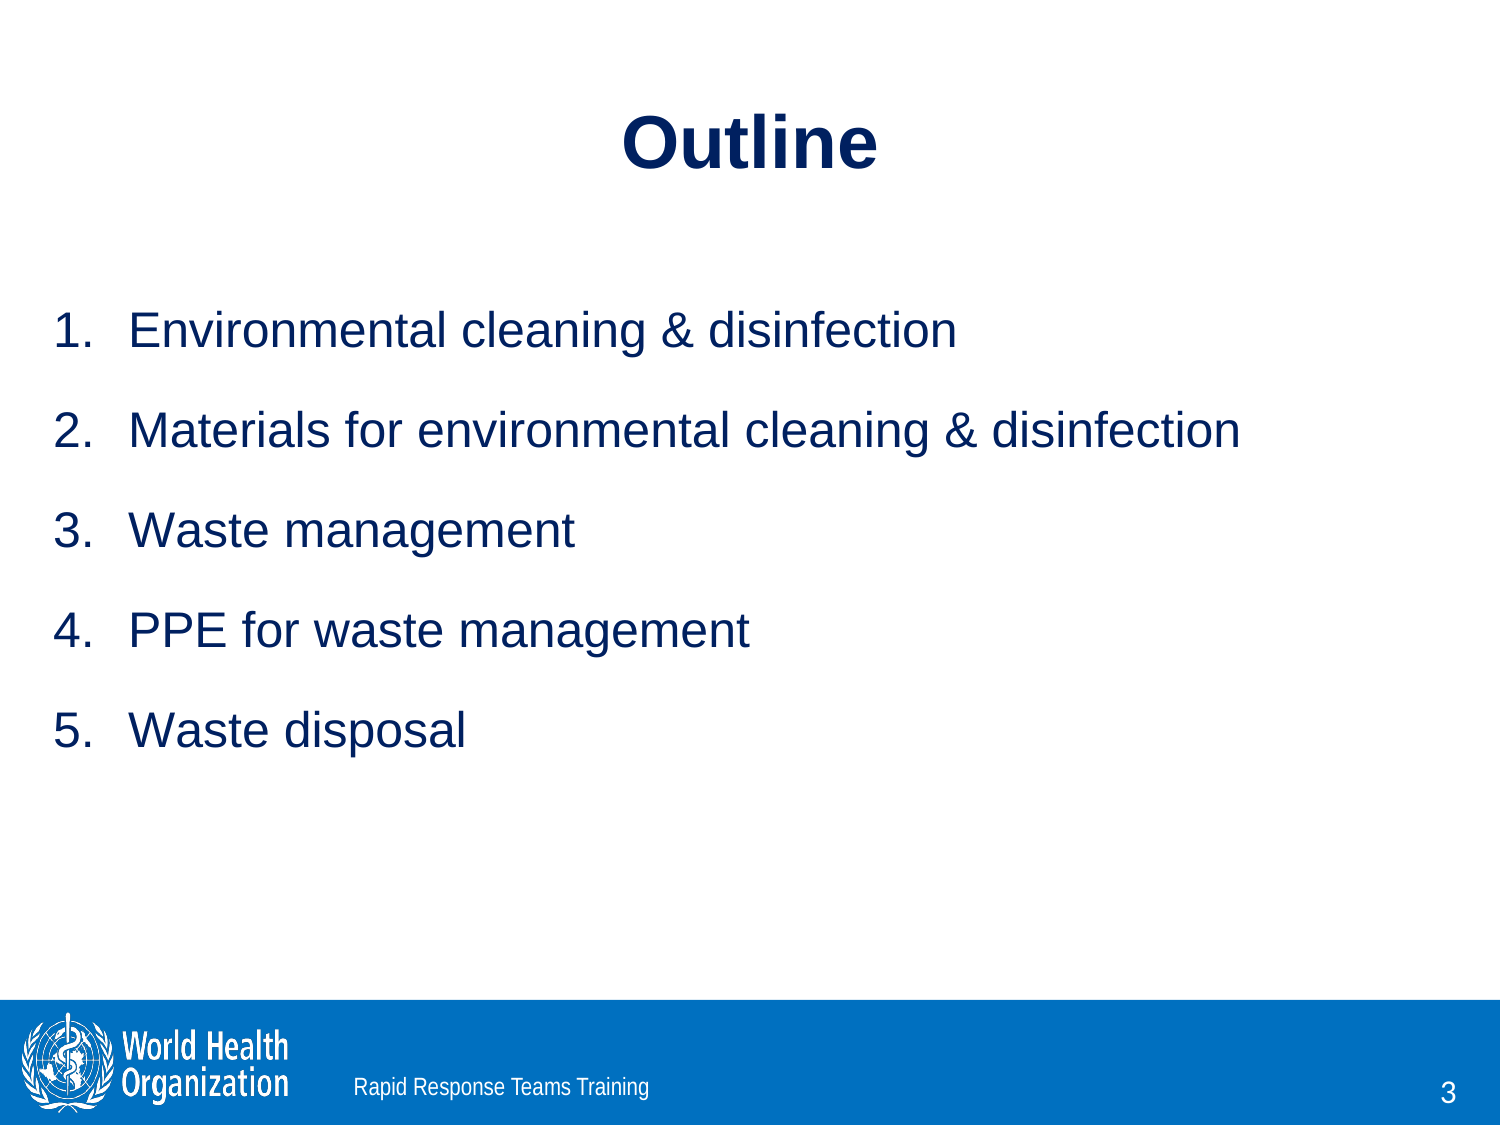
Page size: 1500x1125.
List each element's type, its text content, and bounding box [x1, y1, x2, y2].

list Environmental cleaning & disinfection Materials for environmental cleaning & disinfection Waste management PPE for waste management Waste disposal [53, 267, 1447, 917]
title Outline [75, 45, 1425, 233]
picture [21, 1012, 288, 1113]
